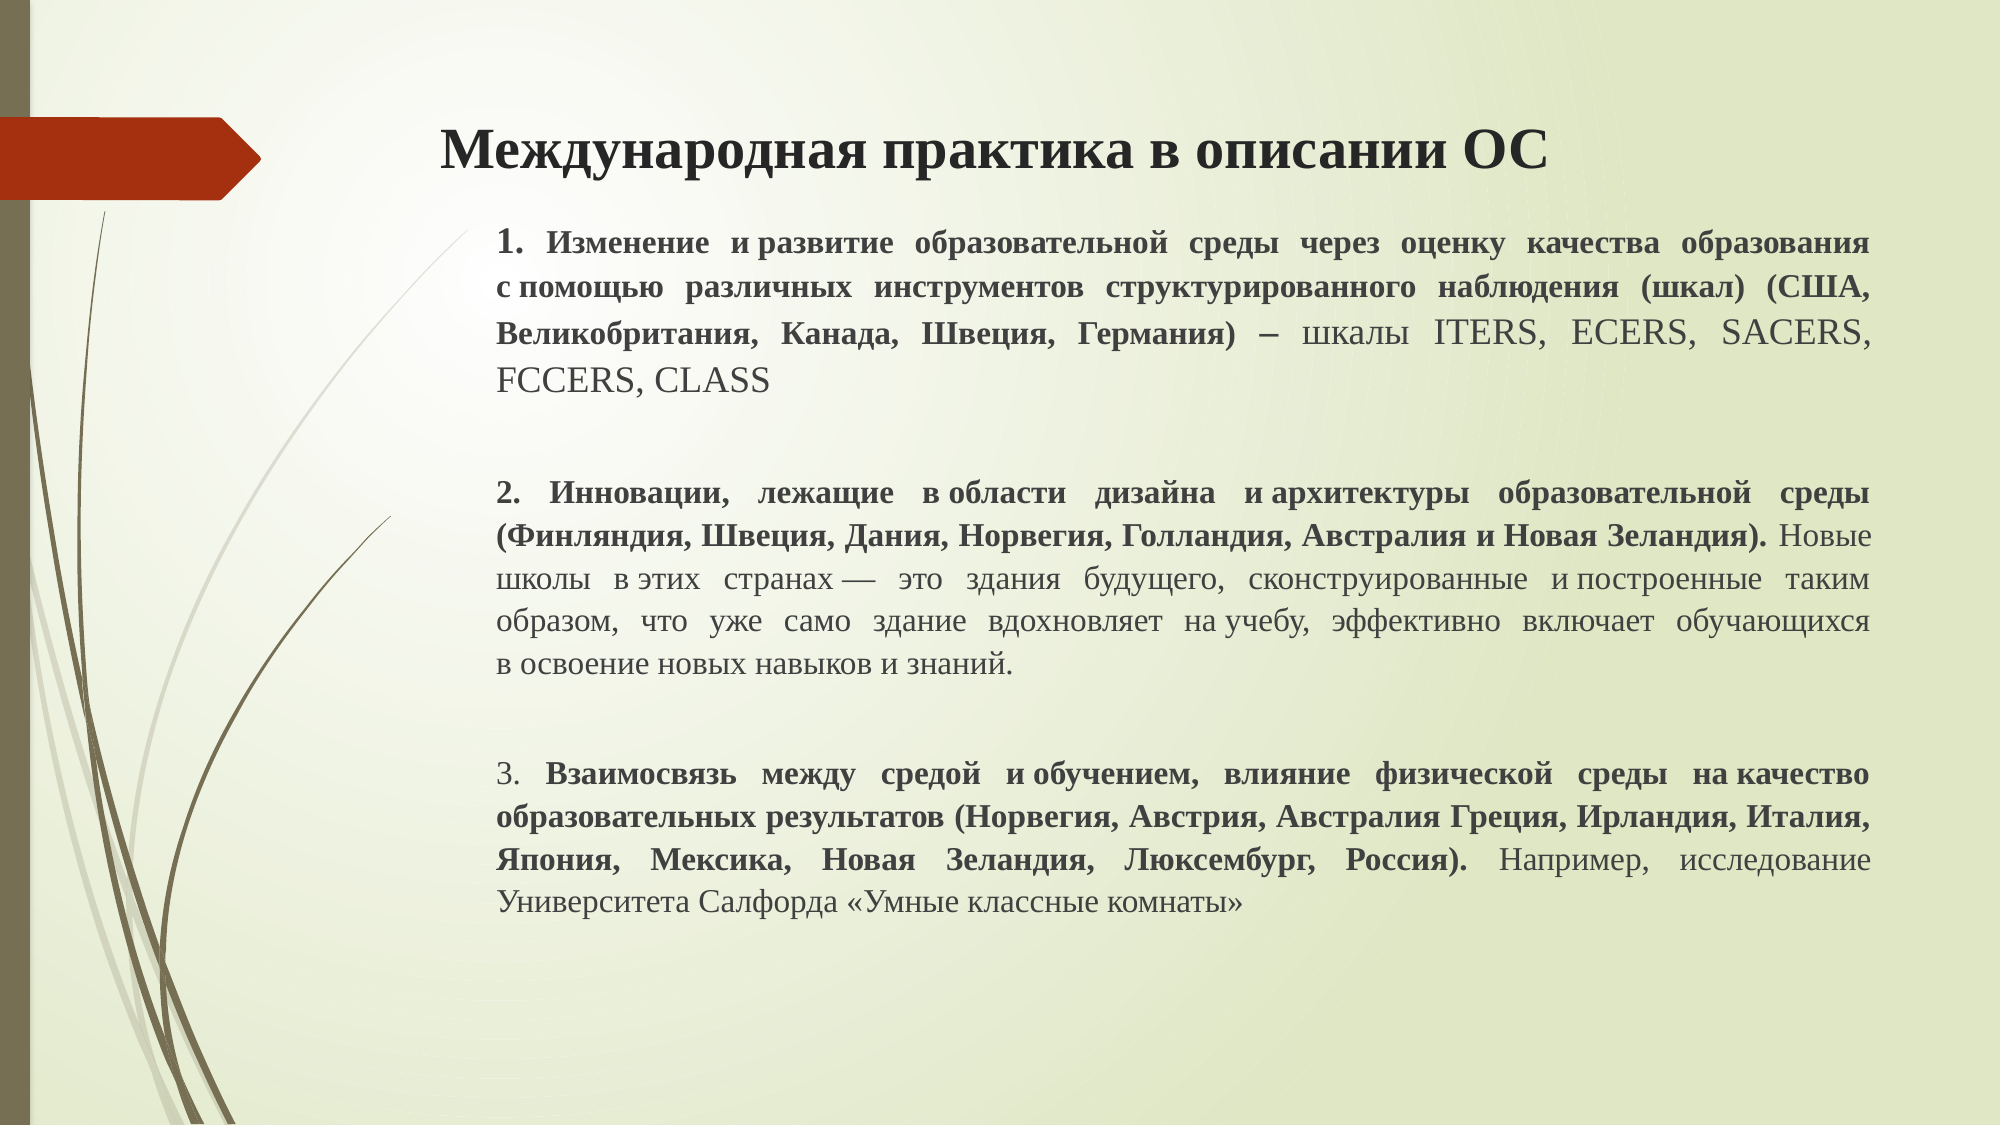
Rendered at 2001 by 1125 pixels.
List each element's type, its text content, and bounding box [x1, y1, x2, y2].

title Международная практика в описании ОС [425, 102, 1888, 205]
list 1. Изменение и развитие образовательной среды через оценку качества образования с помощью различных инструментов структурированного наблюдения (шкал) (США, Великобритания, Канада, Швеция, Германия) – шкалы ITERS, ECERS, SACERS, FCCERS, CLASS 2. Инновации, лежащие в области дизайна и архитектуры образовательной среды (Финляндия, Швеция, Дания, Норвегия, Голландия, Австралия и Новая Зеландия). Новые школы в этих странах — это здания будущего, сконструированные и построенные таким образом, что уже само здание вдохновляет на учебу, эффективно включает обучающихся в освоение новых навыков и знаний. 3. Взаимосвязь между средой и обучением, влияние физической среды на качество образовательных результатов (Норвегия, Австрия, Австралия Греция, Ирландия, Италия, Япония, Мексика, Новая Зеландия, Люксембург, Россия). Например, исследование Университета Салфорда «Умные классные комнаты» [424, 205, 1888, 970]
